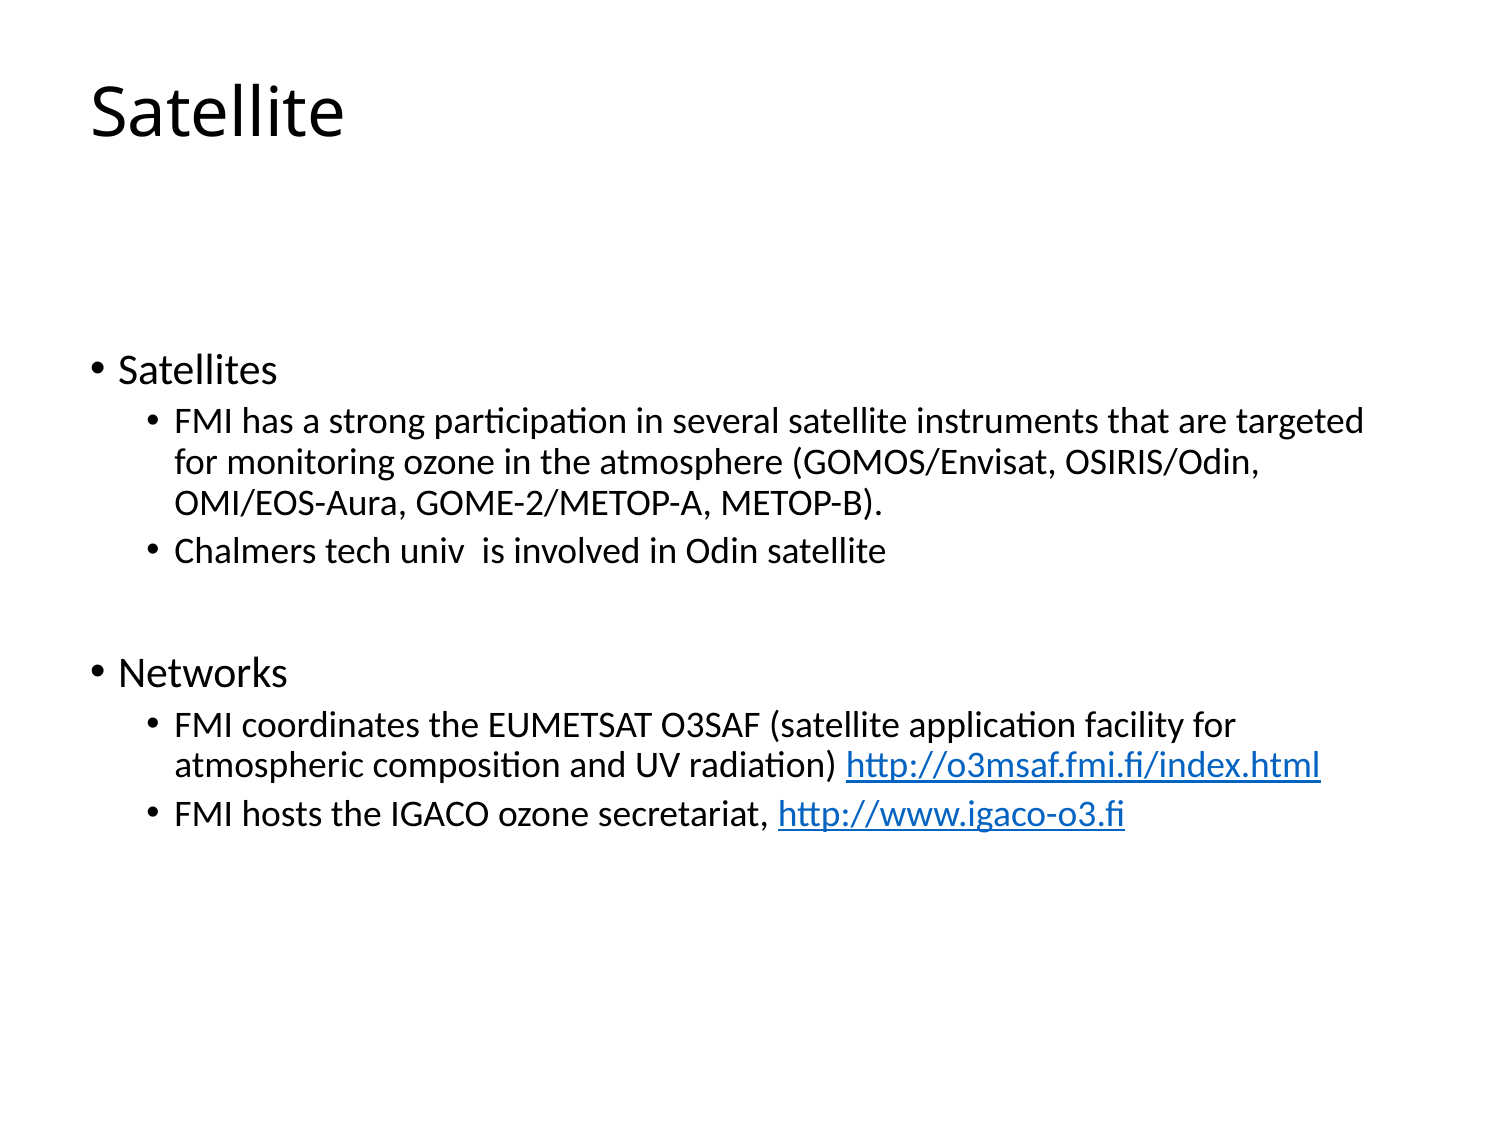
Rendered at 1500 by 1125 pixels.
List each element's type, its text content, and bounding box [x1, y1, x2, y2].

list Satellites FMI has a strong participation in several satellite instruments that are targeted for monitoring ozone in the atmosphere (GOMOS/Envisat, OSIRIS/Odin, OMI/EOS-Aura, GOME-2/METOP-A, METOP-B). Chalmers tech univ is involved in Odin satellite Networks FMI coordinates the EUMETSAT O3SAF (satellite application facility for atmospheric composition and UV radiation) http://o3msaf.fmi.fi/index.html FMI hosts the IGACO ozone secretariat, http://www.igaco-o3.fi [75, 208, 1425, 1005]
title Satellite [75, 45, 1425, 185]
